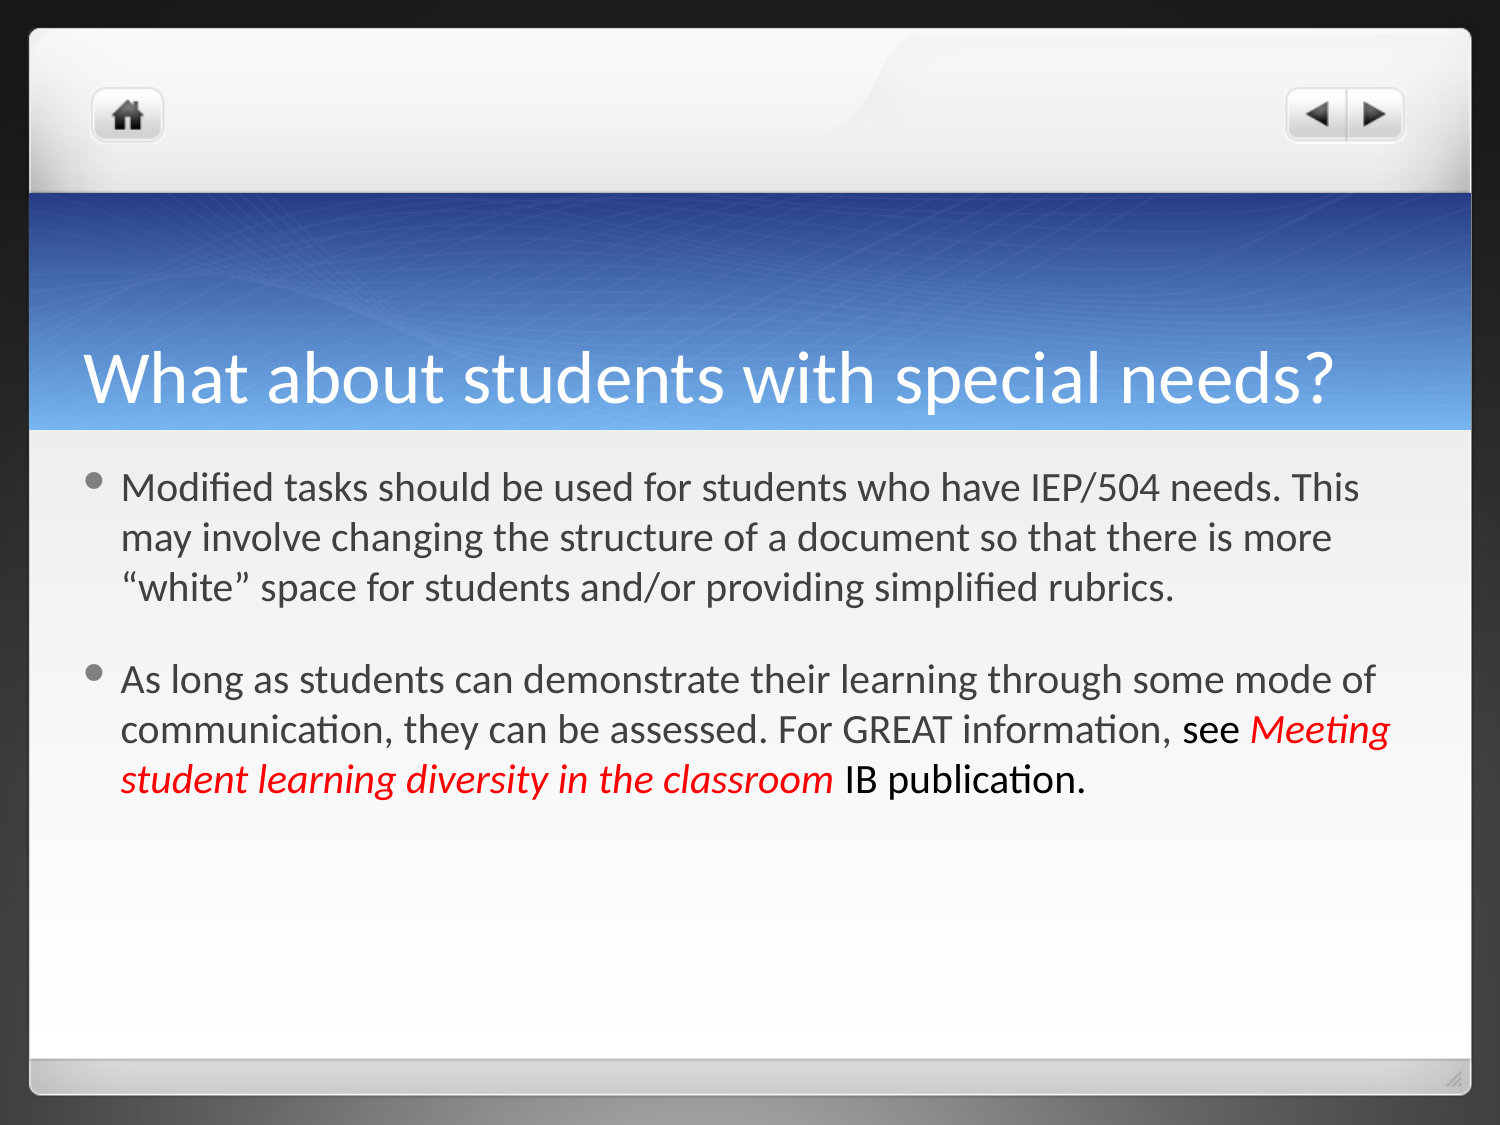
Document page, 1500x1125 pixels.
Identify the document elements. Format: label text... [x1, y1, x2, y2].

picture [0, 0, 1500, 1125]
list Modified tasks should be used for students who have IEP/504 needs. This may involve changing the structure of a document so that there is more “white” space for students and/or providing simplified rubrics. As long as students can demonstrate their learning through some mode of communication, they can be assessed. For GREAT information, see Meeting student learning diversity in the classroom IB publication. [68, 452, 1432, 1025]
title What about students with special needs? [68, 238, 1432, 427]
